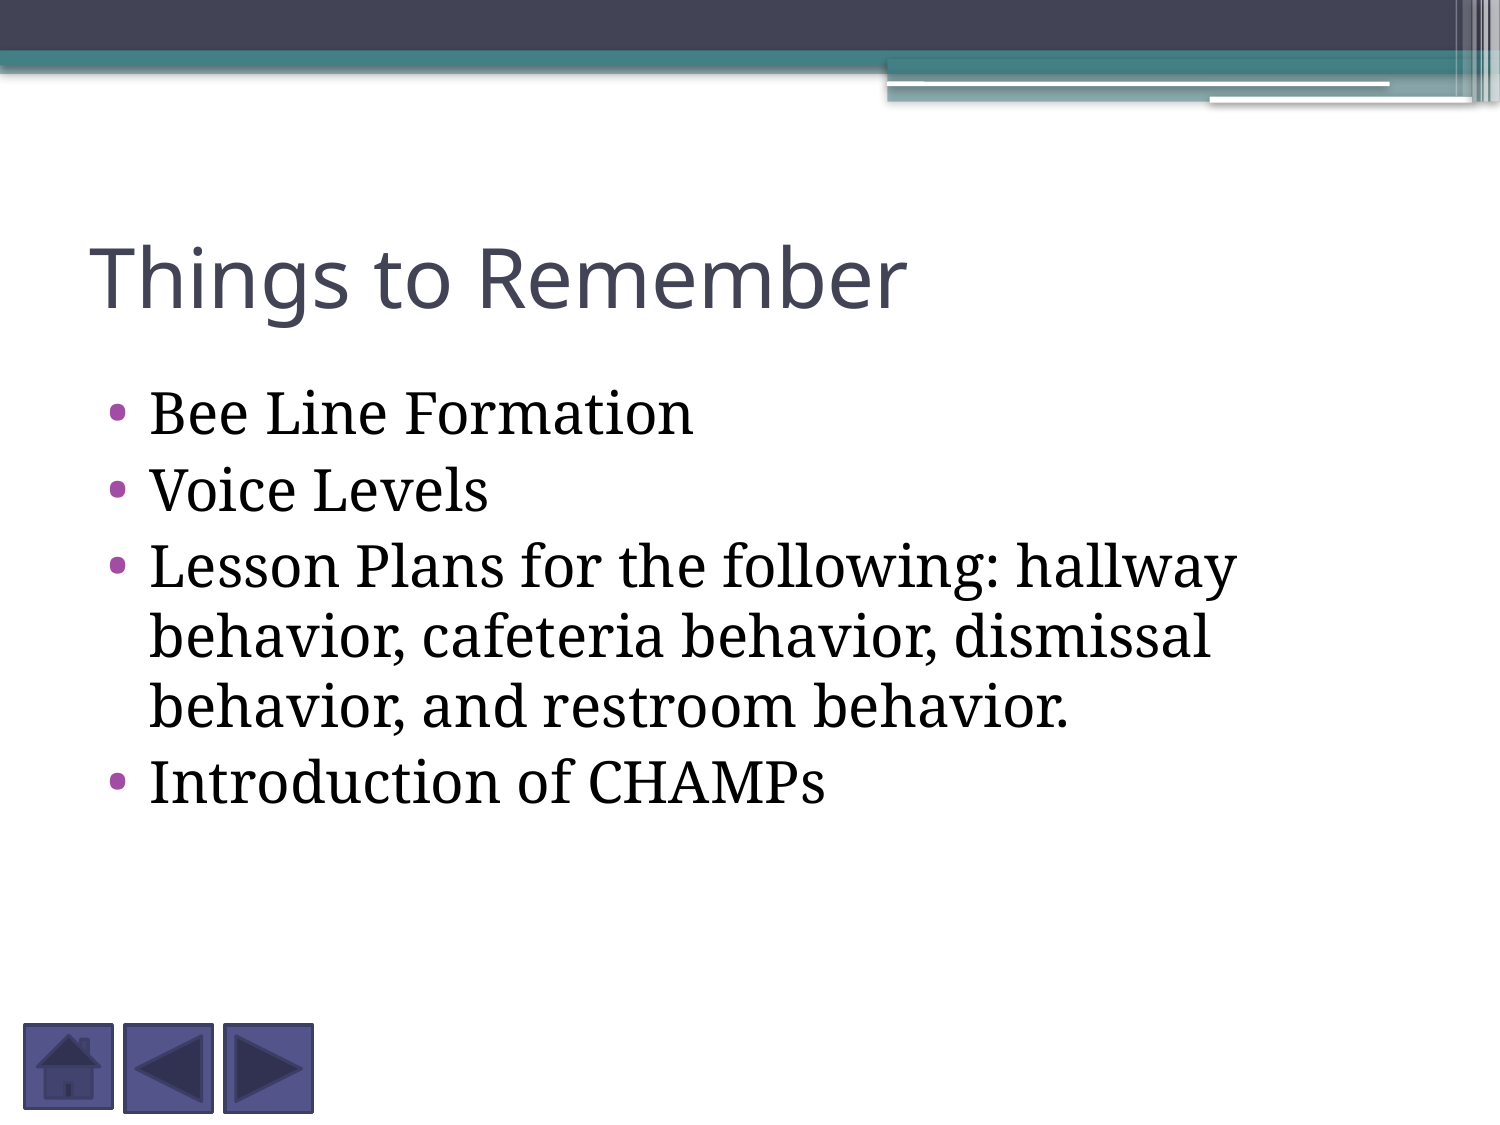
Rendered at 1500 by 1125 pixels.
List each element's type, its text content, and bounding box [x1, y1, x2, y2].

title Things to Remember [75, 187, 1425, 363]
text_box [123, 1023, 214, 1114]
list Bee Line Formation Voice Levels Lesson Plans for the following: hallway behavior, cafeteria behavior, dismissal behavior, and restroom behavior. Introduction of CHAMPs [75, 368, 1425, 1079]
text_box [223, 1023, 314, 1114]
text_box [23, 1023, 114, 1110]
